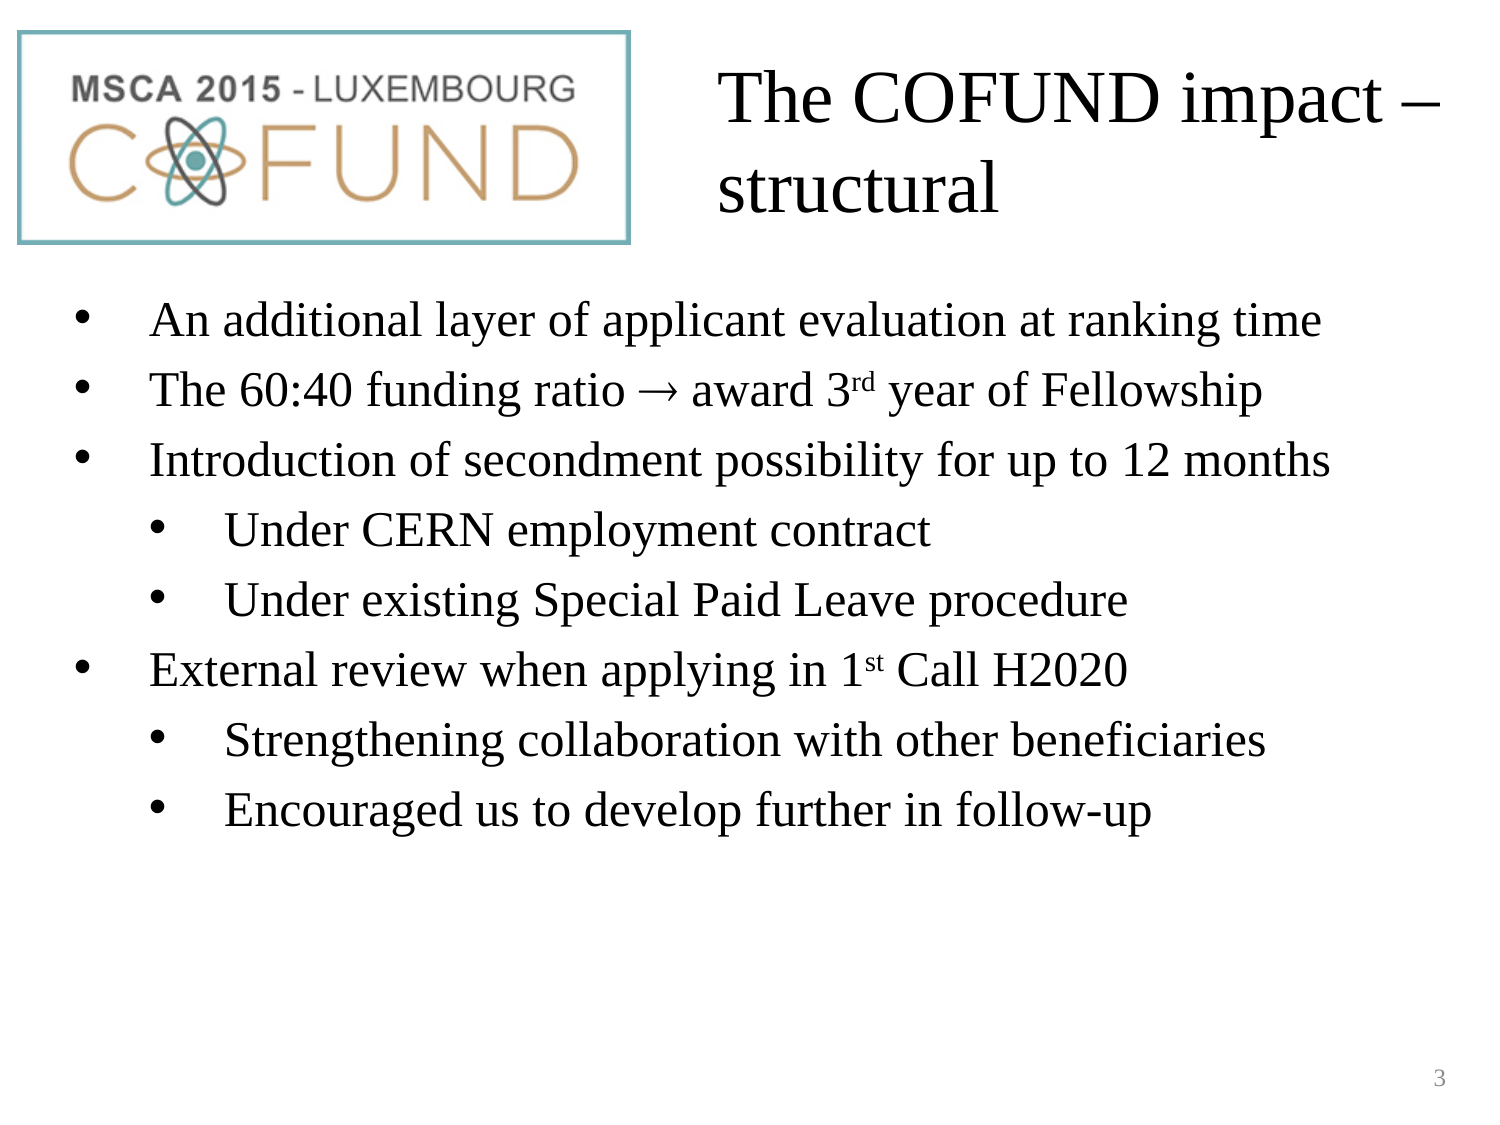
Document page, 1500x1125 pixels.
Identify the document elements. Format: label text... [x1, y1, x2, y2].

footer 3 [986, 1046, 1462, 1107]
subtitle An additional layer of applicant evaluation at ranking time The 60:40 funding ratio  award 3rd year of Fellowship Introduction of secondment possibility for up to 12 months Under CERN employment contract Under existing Special Paid Leave procedure External review when applying in 1st Call H2020 Strengthening collaboration with other beneficiaries Encouraged us to develop further in follow-up [58, 278, 1483, 1000]
text_box The COFUND impact – structural [702, 30, 1483, 245]
picture [17, 30, 631, 246]
